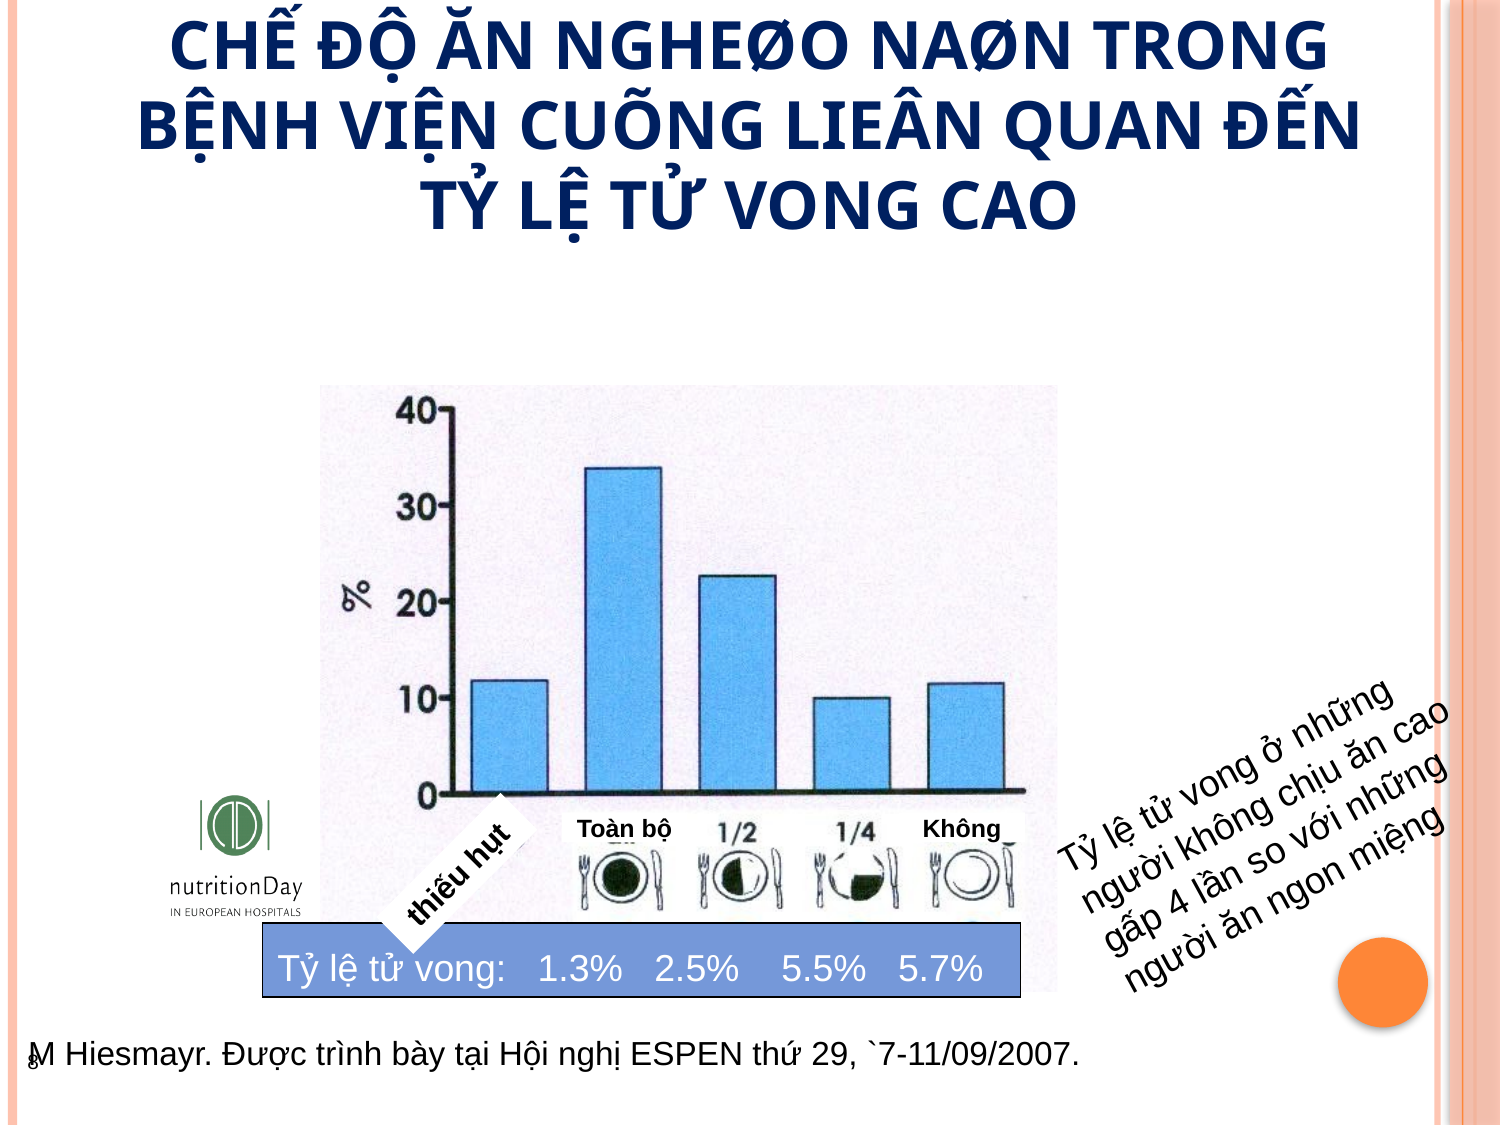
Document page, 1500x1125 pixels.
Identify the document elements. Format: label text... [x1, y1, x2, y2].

text_box 8 [12, 1002, 363, 1081]
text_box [368, 811, 1026, 900]
text_box M Hiesmayr. Được trình bày tại Hội nghị ESPEN thứ 29, `7-11/09/2007. [13, 1024, 1257, 1120]
picture [319, 384, 1058, 993]
text_box Tỷ lệ tử vong: 1.3% 2.5% 5.5% 5.7% [262, 936, 315, 997]
text_box Tỷ lệ tử vong ở những người không chịu ăn cao gấp 4 lần so với những người ăn ngon miệng [1064, 605, 1500, 1015]
text_box [262, 927, 313, 936]
title Chế độ ăn ngheøo naøn trong bệnh viện cuõng lieân quan đến tỷ lệ tử vong cao [75, 62, 1425, 250]
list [162, 793, 309, 921]
